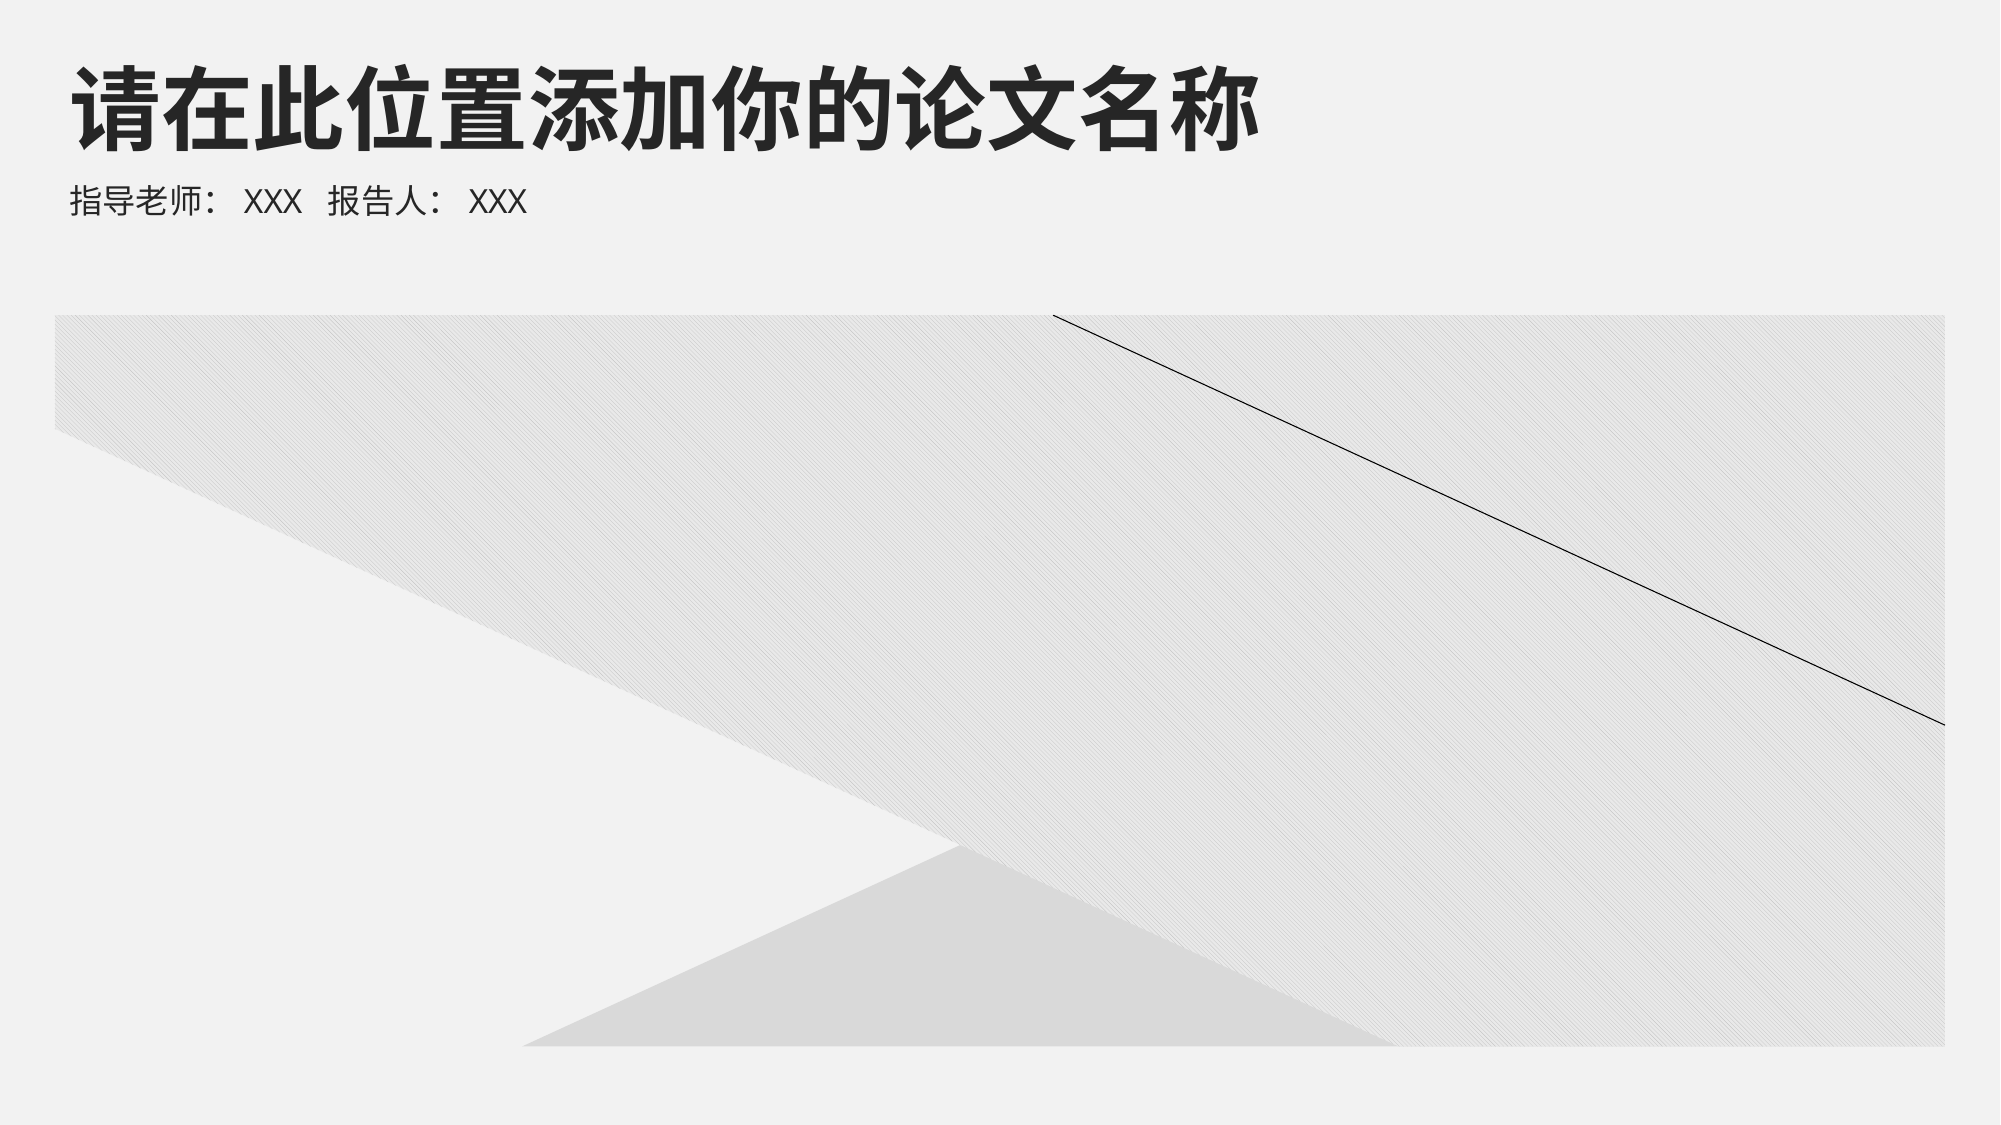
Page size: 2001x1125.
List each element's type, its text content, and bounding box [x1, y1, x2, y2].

list 指导老师：XXX 报告人：XXX [54, 173, 1945, 233]
list 请在此位置添加你的论文名称 [54, 53, 1945, 173]
